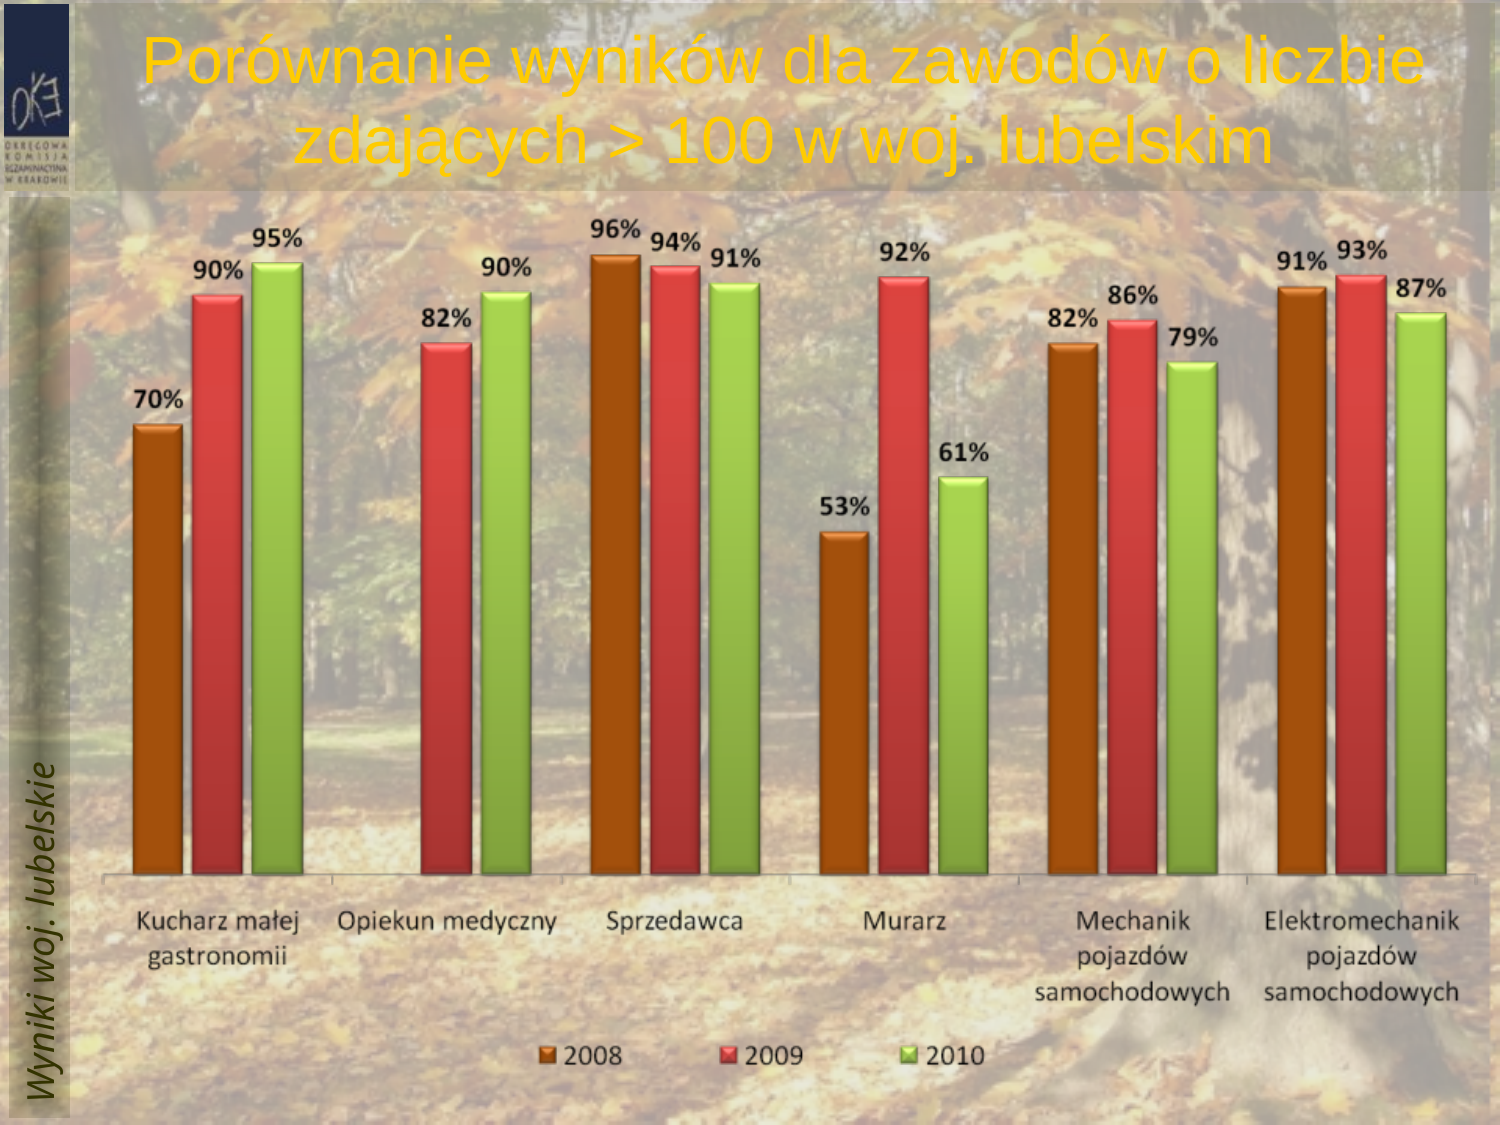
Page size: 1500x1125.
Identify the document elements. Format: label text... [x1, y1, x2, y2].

picture [80, 205, 1500, 1093]
title Porównanie wyników dla zawodów o liczbie zdających > 100 w woj. lubelskim [74, 3, 1495, 192]
text_box Wyniki woj. lubelskie [9, 197, 70, 1118]
